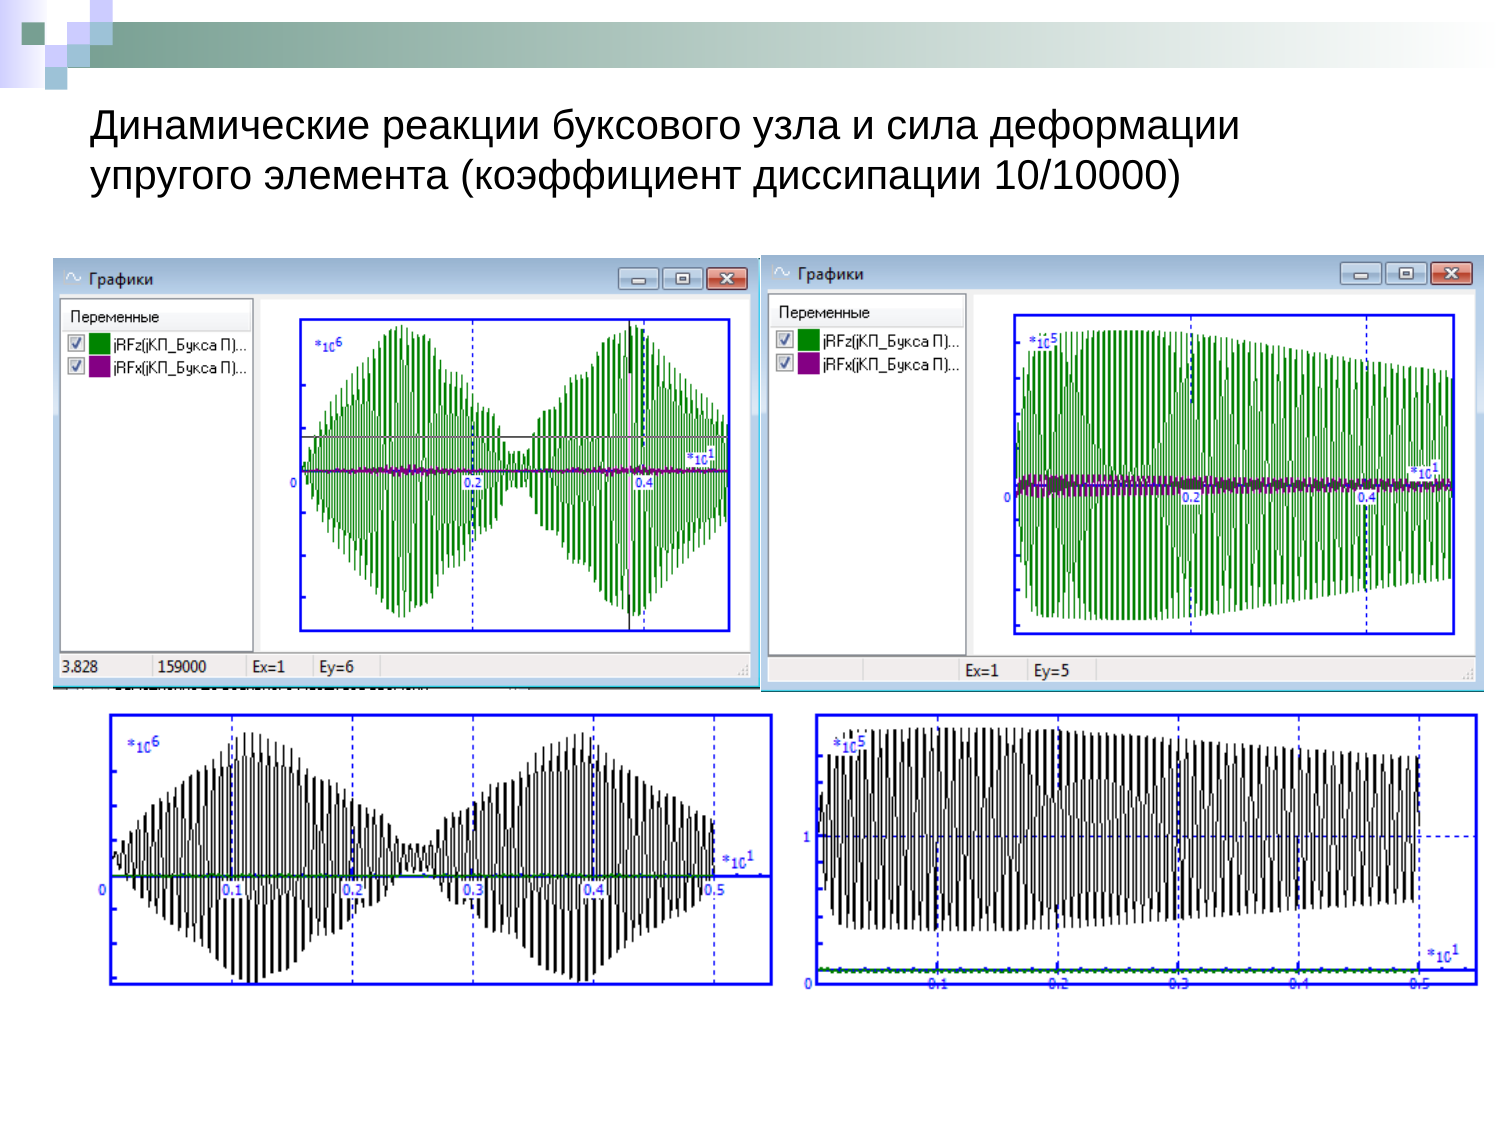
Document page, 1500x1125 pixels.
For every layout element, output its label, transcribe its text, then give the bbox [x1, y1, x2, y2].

title Динамические реакции буксового узла и сила деформации упругого элемента (коэффициент диссипации 10/10000) [74, 74, 1426, 221]
picture [64, 255, 1500, 1009]
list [52, 258, 760, 690]
